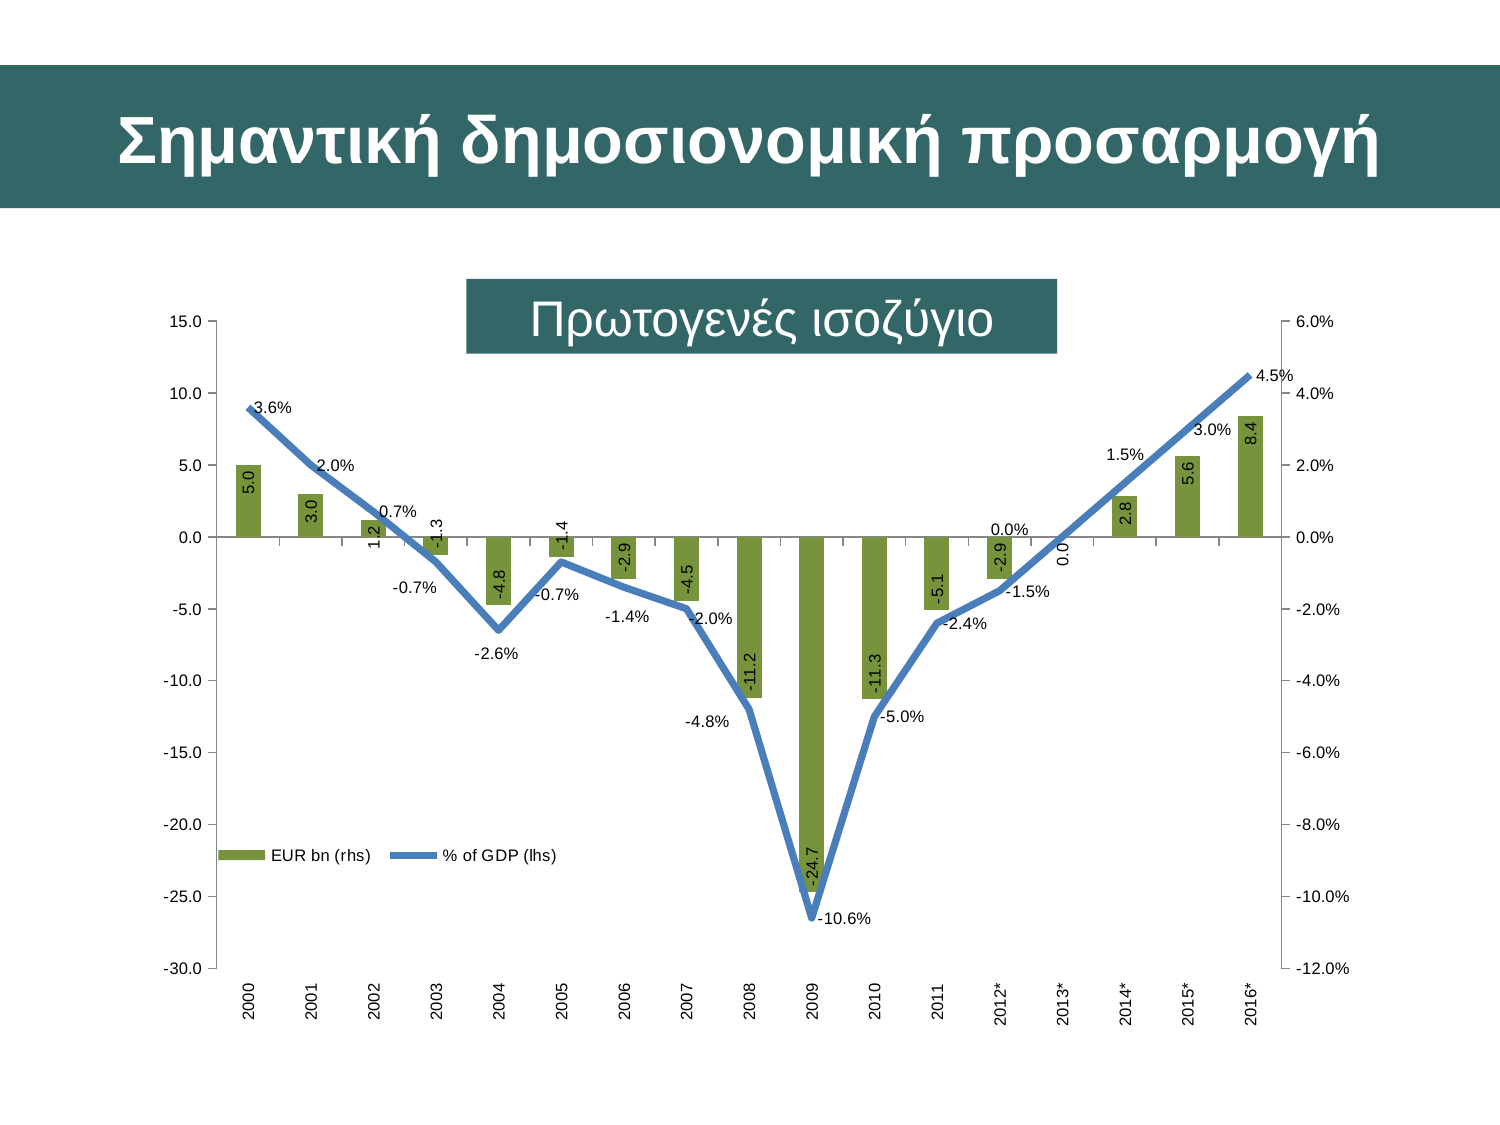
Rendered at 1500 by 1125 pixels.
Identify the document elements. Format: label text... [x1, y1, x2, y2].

text_box Πρωτογενές ισοζύγιο [466, 278, 1058, 300]
title Σημαντική δημοσιονομική προσαρμογή [0, 64, 1500, 209]
chart [135, 302, 1351, 1058]
